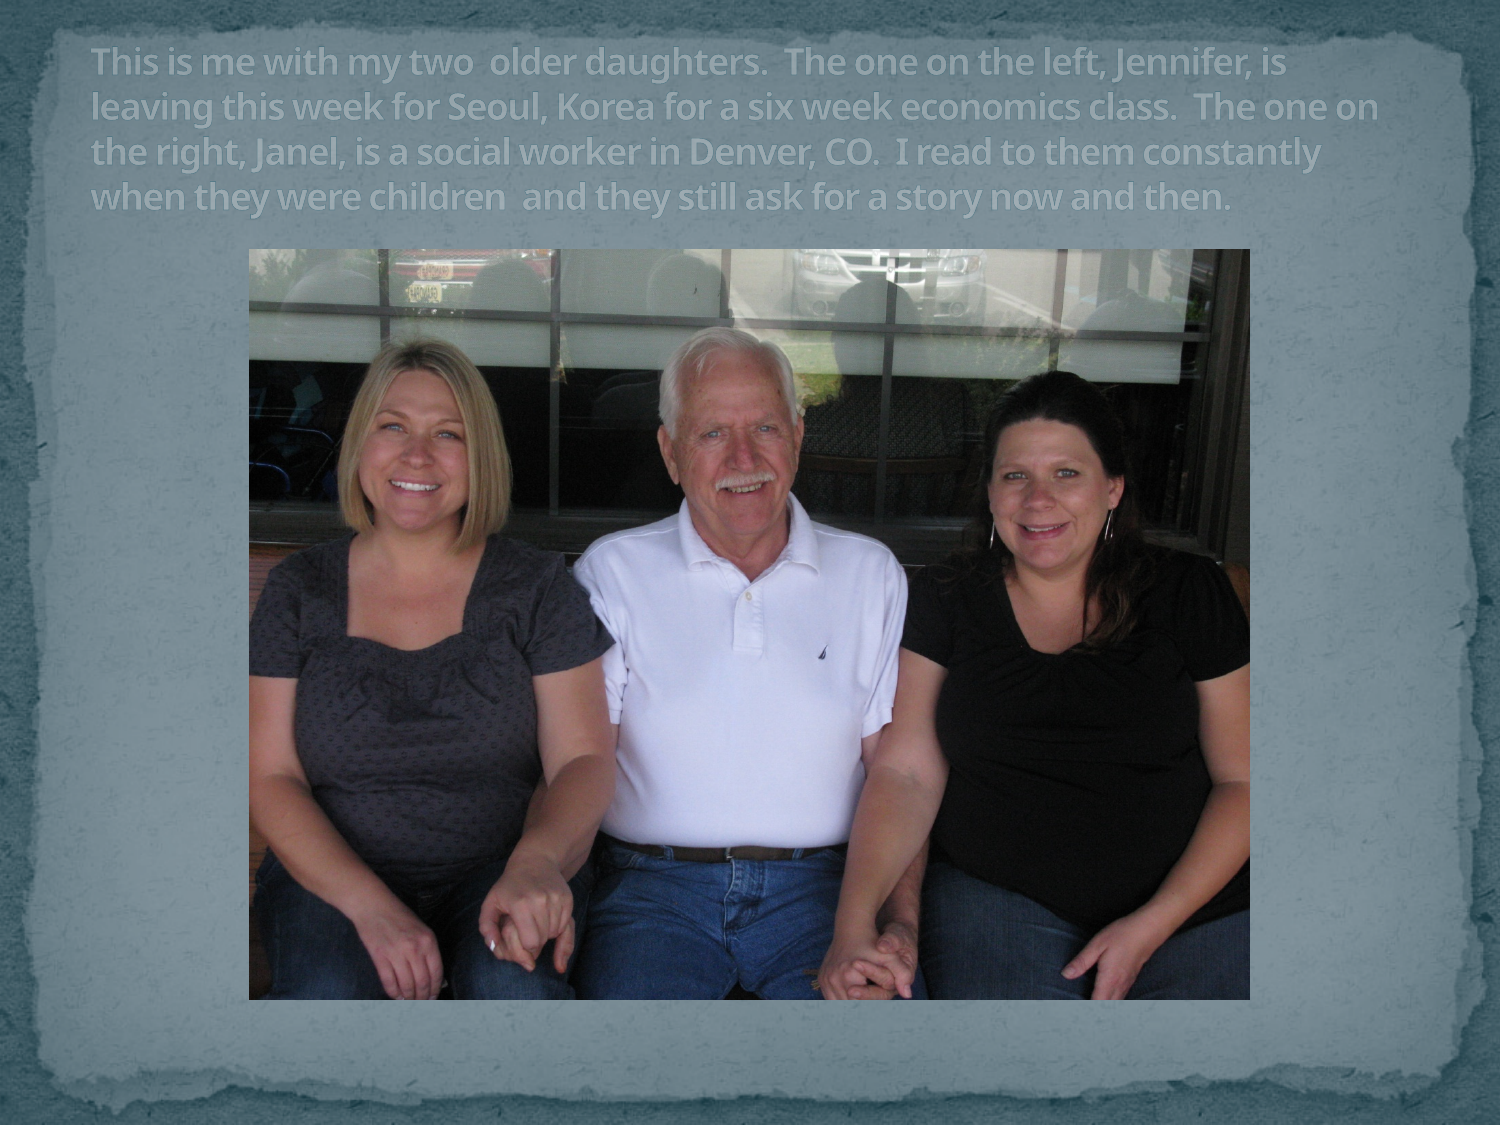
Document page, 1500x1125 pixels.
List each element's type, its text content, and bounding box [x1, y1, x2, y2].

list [252, 252, 1249, 997]
title This is me with my two older daughters. The one on the left, Jennifer, is leaving this week for Seoul, Korea for a six week economics class. The one on the right, Janel, is a social worker in Denver, CO. I read to them constantly when they were children and they still ask for a story now and then. [74, 24, 1425, 225]
